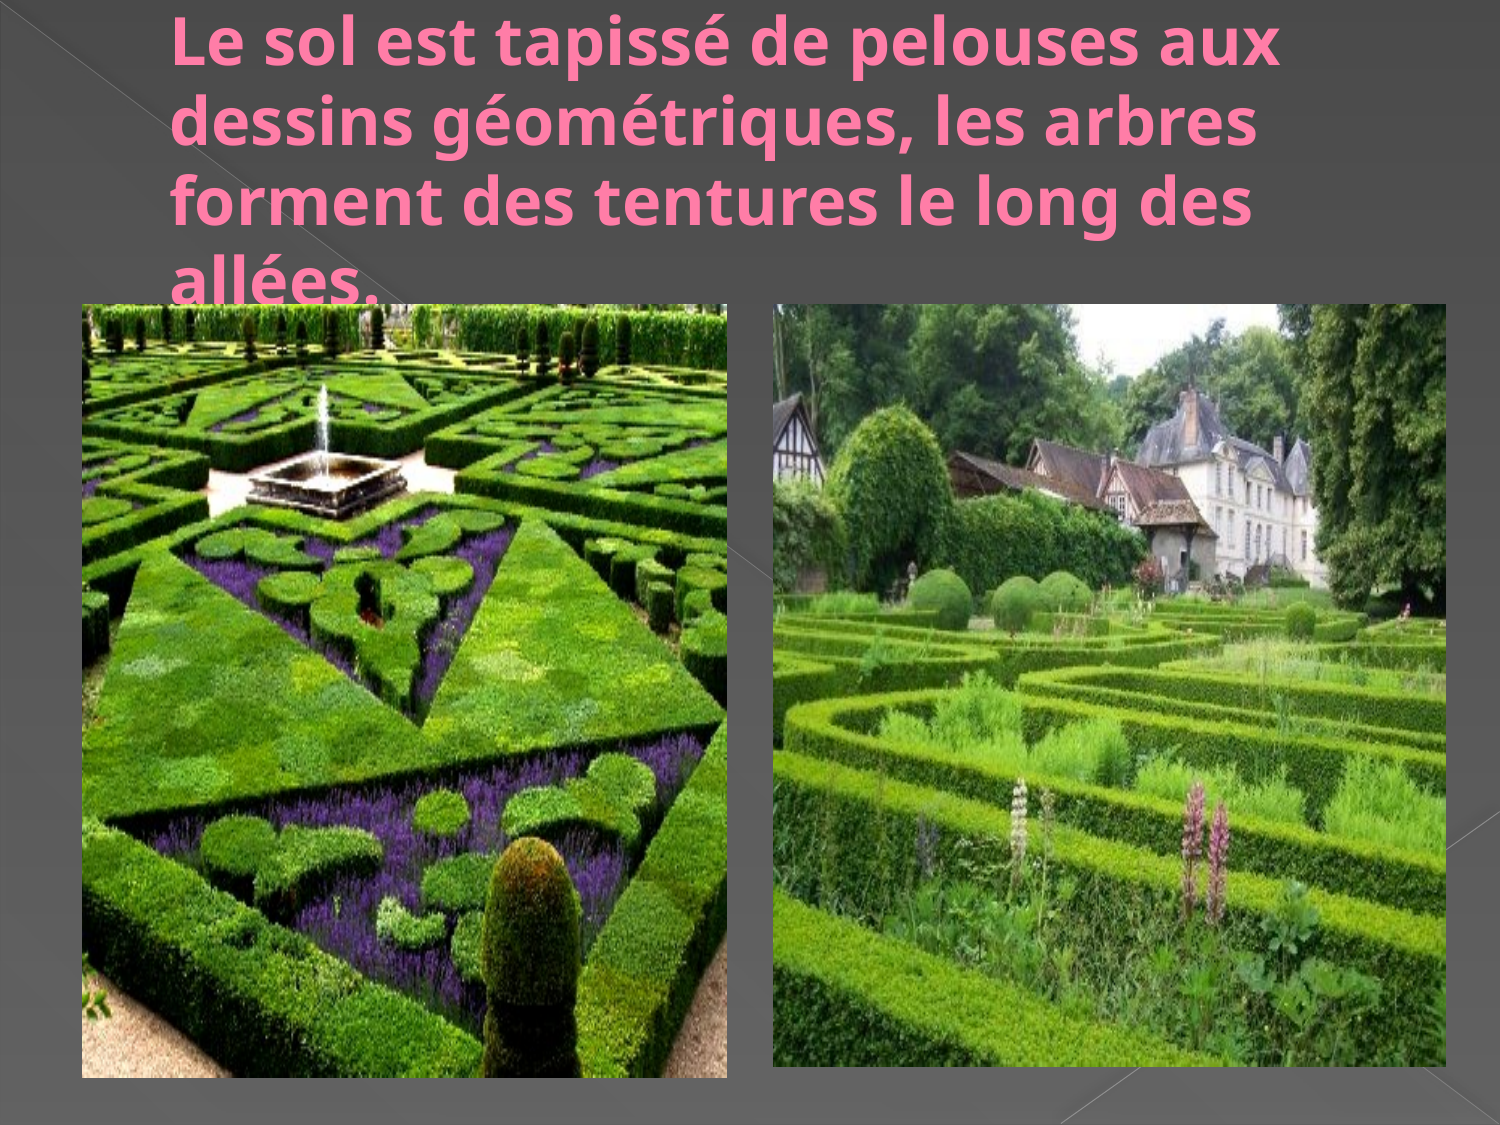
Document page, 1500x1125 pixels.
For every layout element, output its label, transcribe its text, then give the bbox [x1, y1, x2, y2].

picture [81, 304, 727, 1079]
picture [773, 304, 1446, 1067]
title Le sol est tapissé de pelouses aux dessins géométriques, les arbres forment des tentures le long des allées. [75, 43, 1425, 274]
